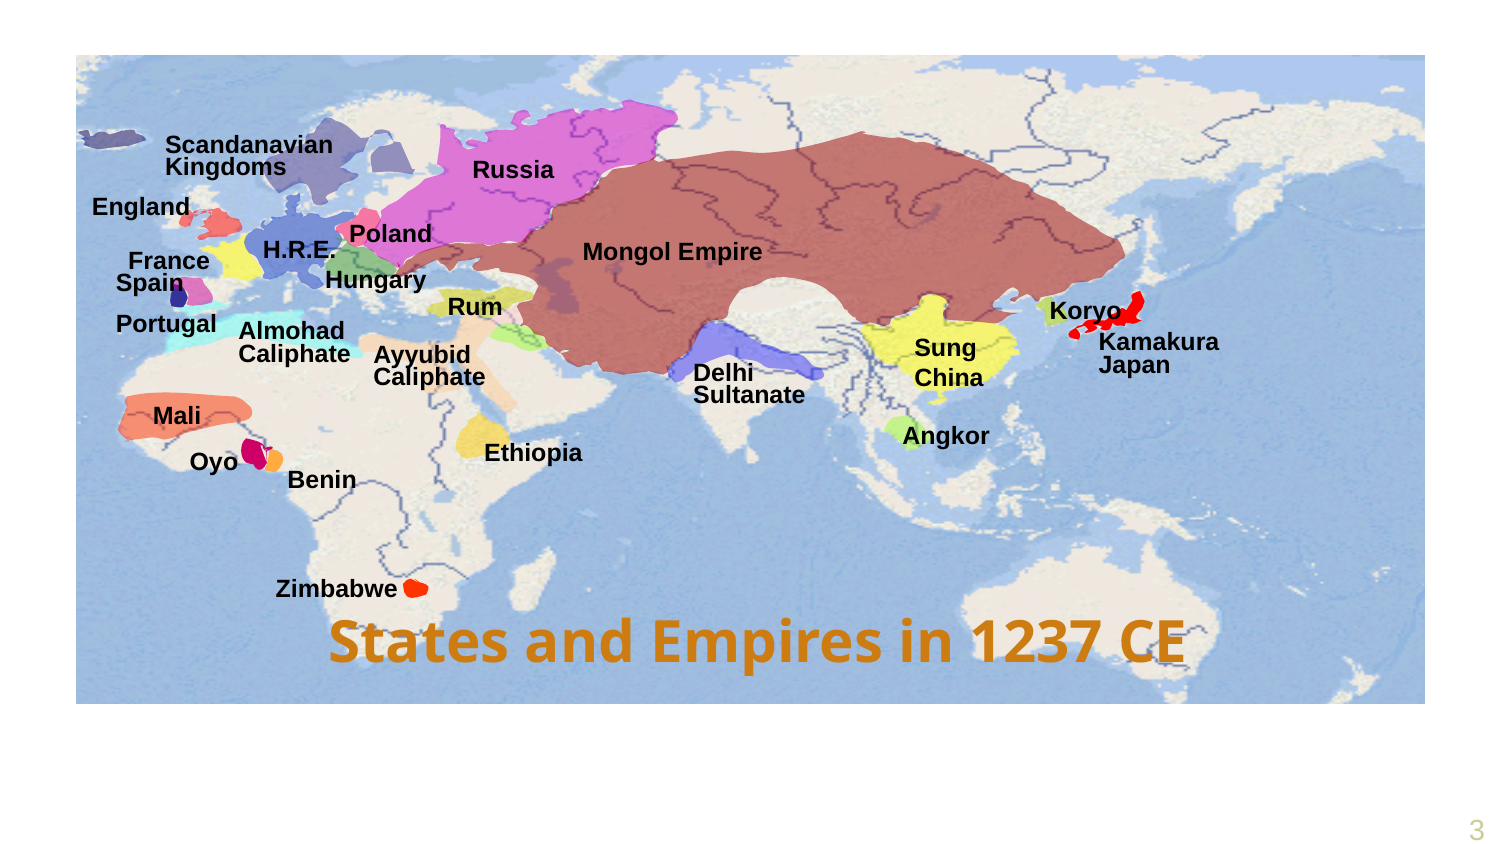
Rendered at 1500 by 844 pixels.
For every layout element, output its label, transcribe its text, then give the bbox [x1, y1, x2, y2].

text_box ‹#› [1149, 803, 1500, 844]
picture [75, 54, 1426, 704]
